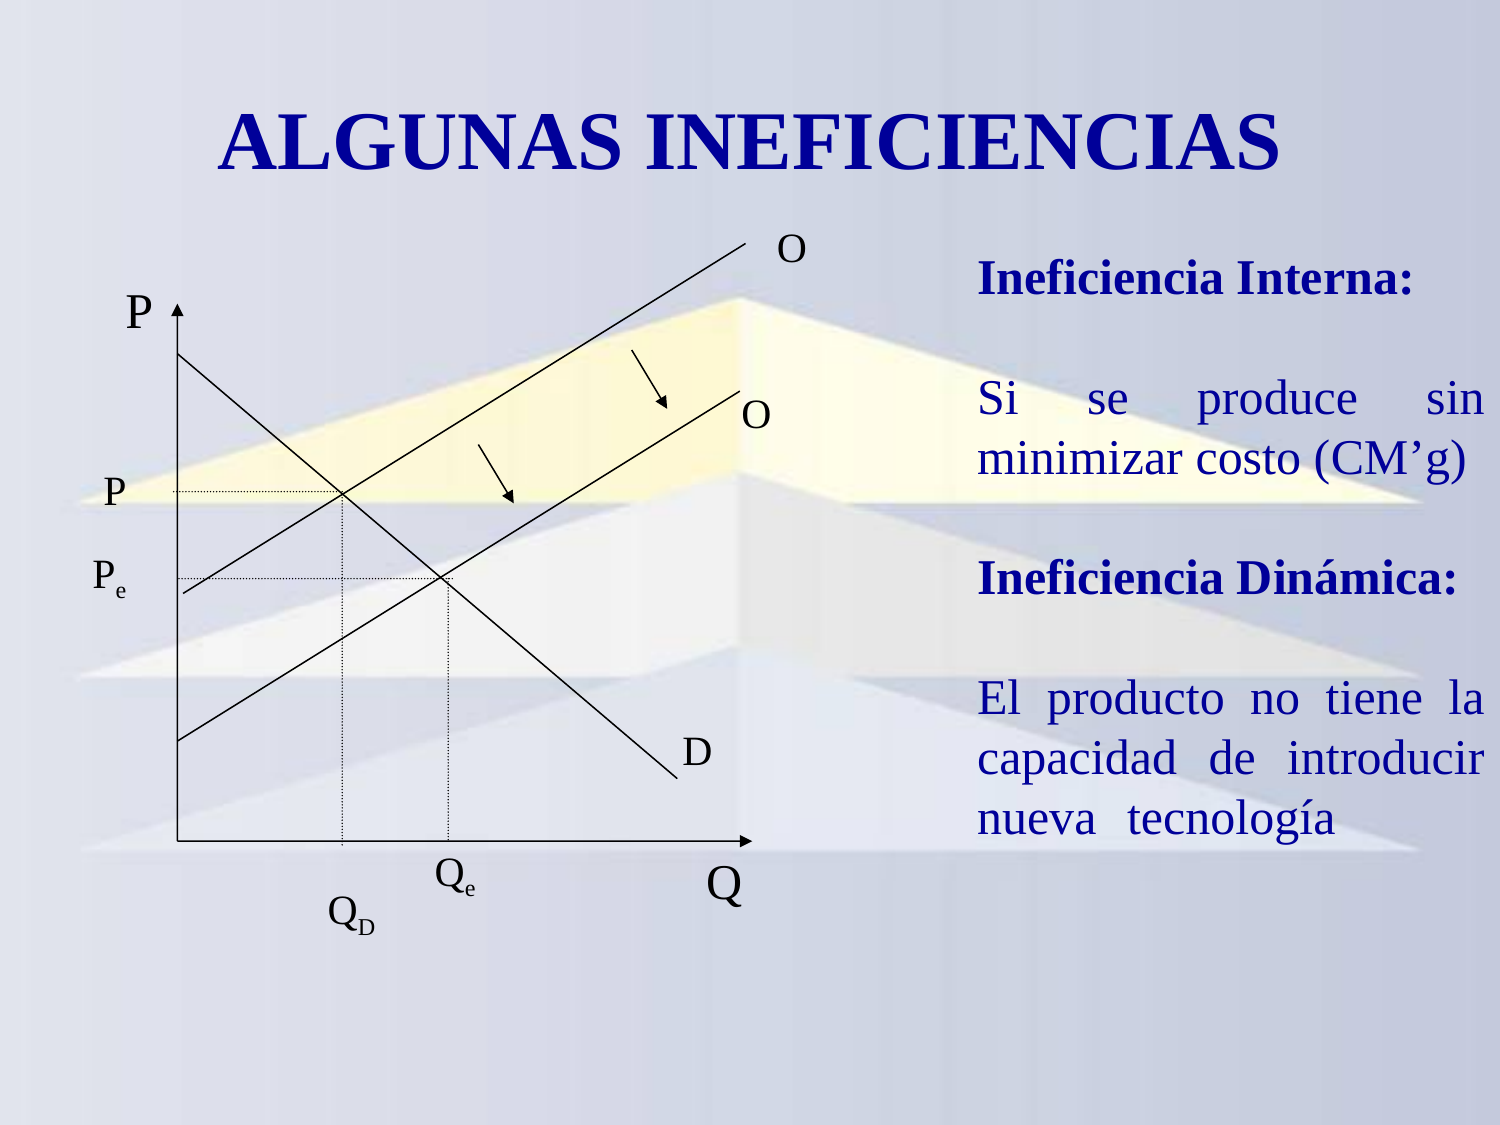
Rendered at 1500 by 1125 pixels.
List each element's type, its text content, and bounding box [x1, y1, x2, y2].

text_box [171, 303, 184, 353]
text_box O [762, 213, 823, 279]
text_box P [88, 456, 142, 521]
text_box [631, 349, 668, 409]
text_box O [726, 379, 787, 444]
picture [0, 0, 1500, 1125]
text_box [478, 444, 514, 504]
text_box Q [691, 841, 758, 917]
text_box Qe [419, 836, 491, 909]
title ALGUNAS INEFICIENCIAS [112, 42, 1388, 231]
text_box Ineficiencia Interna: Si se produce sin minimizar costo (CM’g) Ineficiencia Dinámica: El producto no tiene la capacidad de introducir nueva tecnología [962, 237, 1500, 913]
text_box [739, 834, 752, 841]
text_box D [667, 716, 728, 781]
text_box QD [312, 875, 391, 948]
text_box Pe [77, 539, 142, 611]
text_box P [110, 271, 169, 347]
